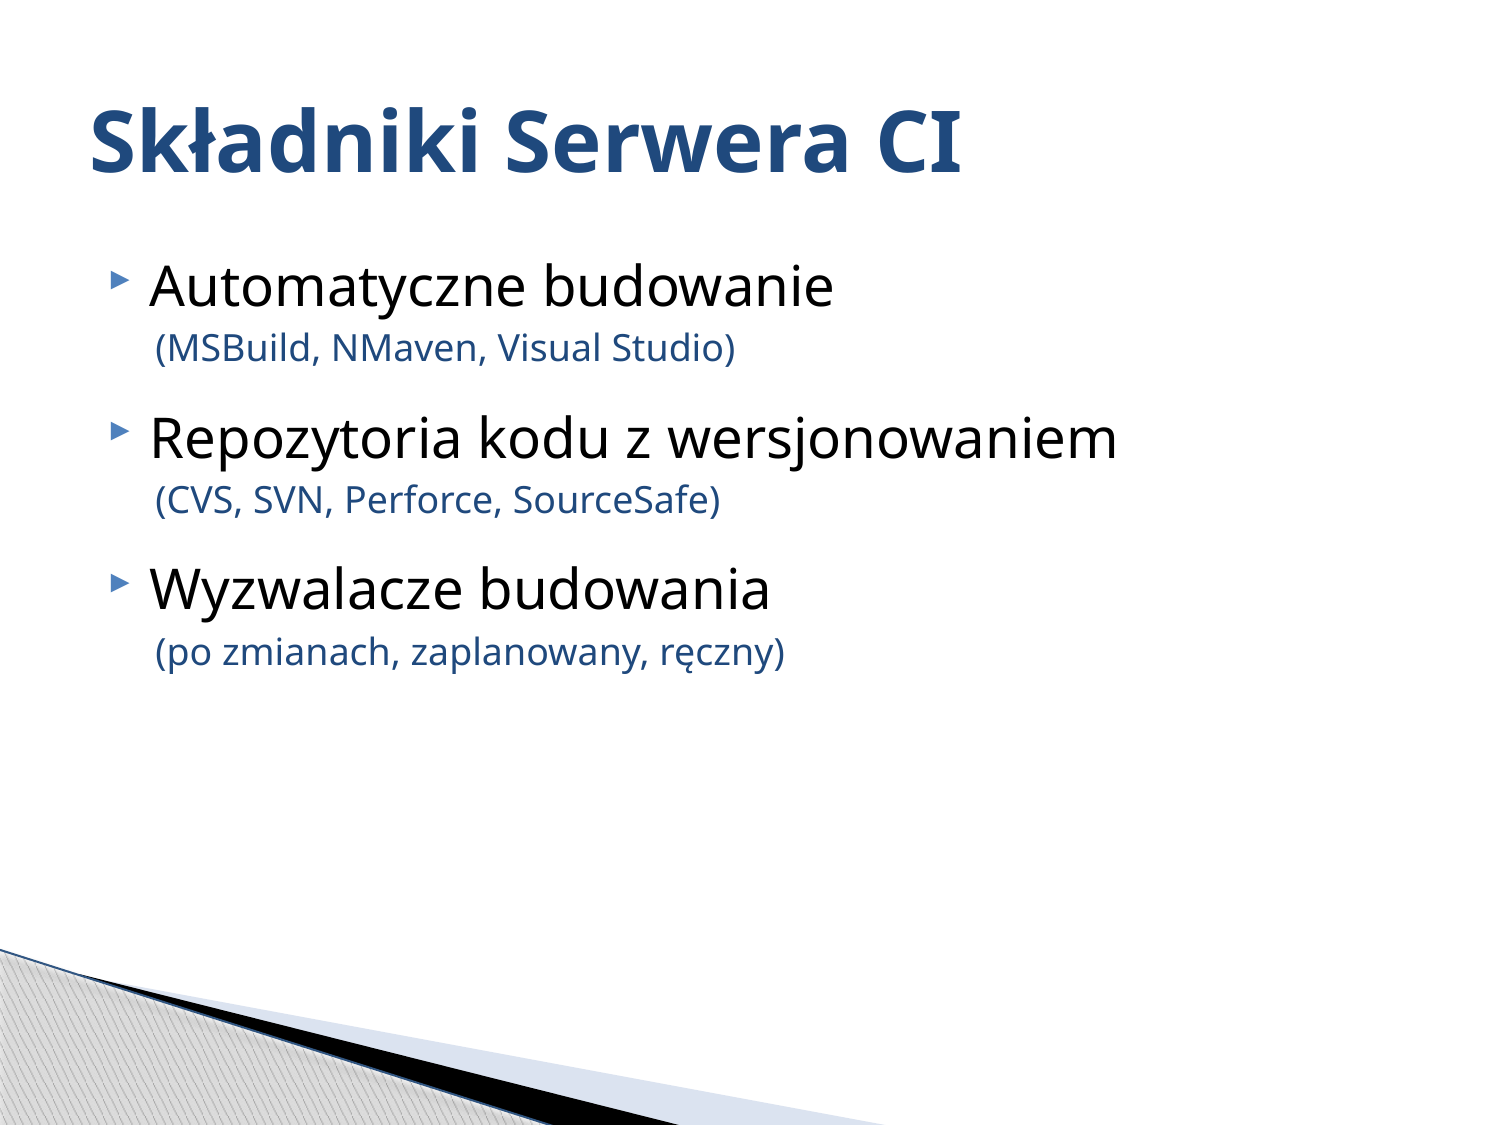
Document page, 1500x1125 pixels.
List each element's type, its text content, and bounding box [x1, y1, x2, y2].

title Składniki Serwera CI [75, 45, 1425, 233]
list Automatyczne budowanie Repozytoria kodu z wersjonowaniem Wyzwalacze budowania [75, 243, 1425, 986]
text_box (CVS, SVN, Perforce, SourceSafe) [140, 468, 985, 529]
text_box (MSBuild, NMaven, Visual Studio) [140, 316, 985, 377]
text_box (po zmianach, zaplanowany, ręczny) [140, 621, 985, 681]
